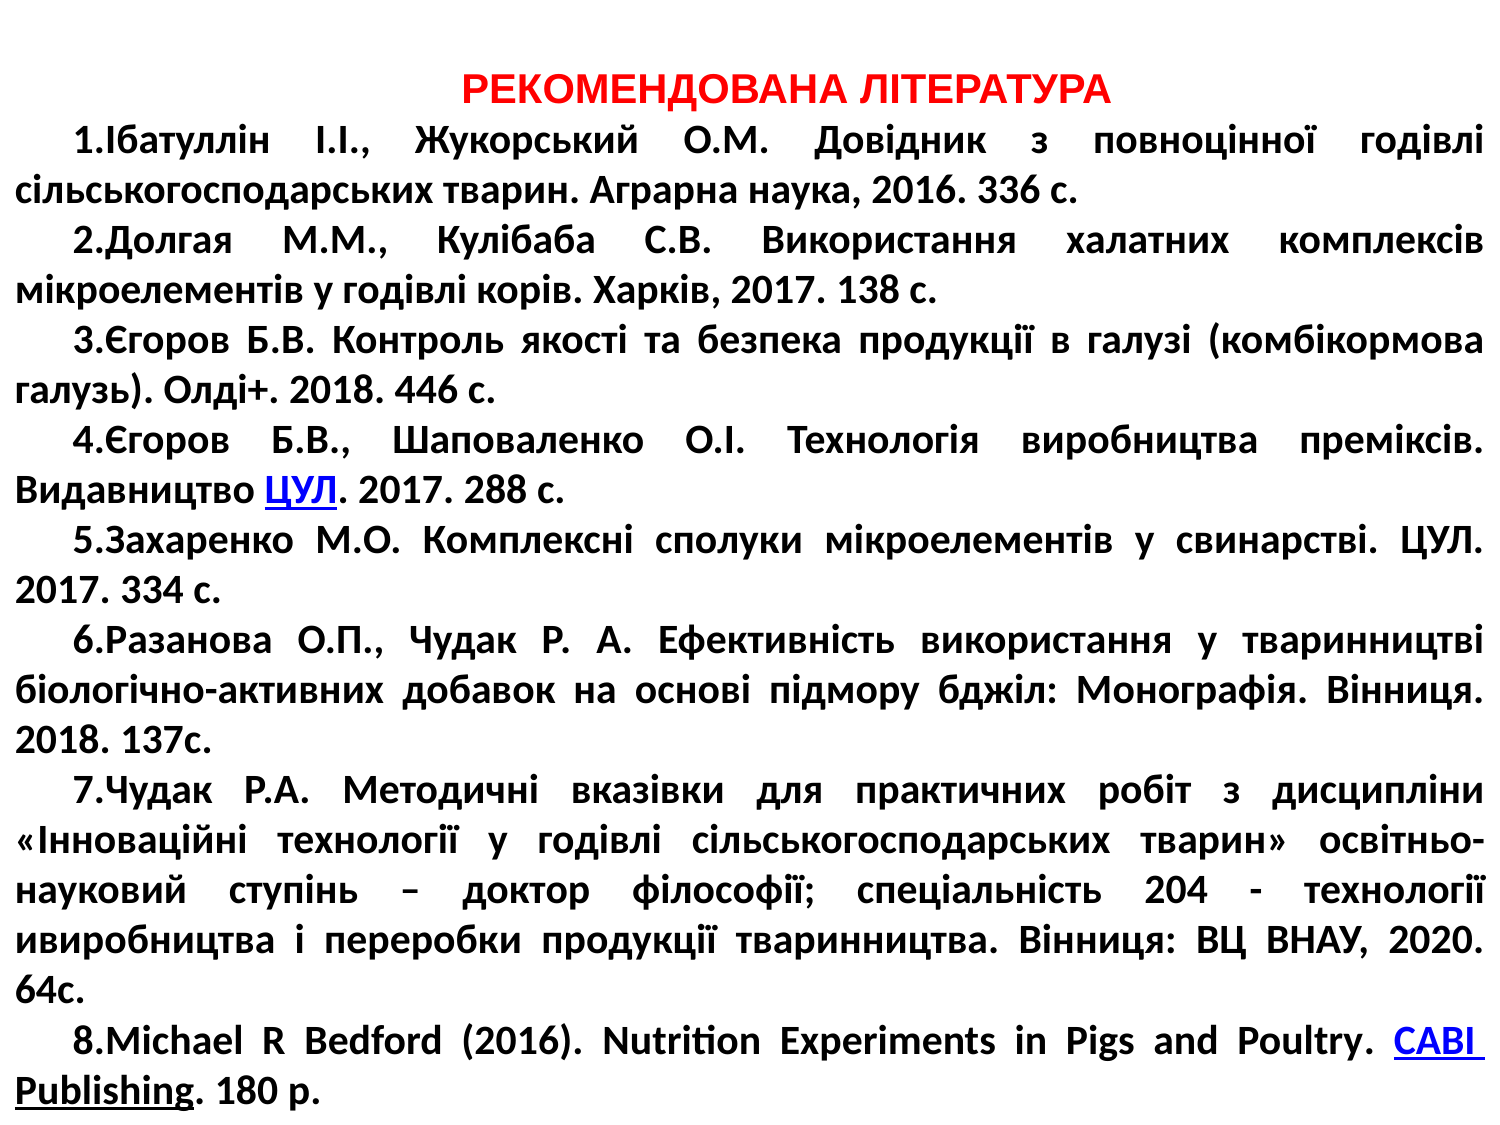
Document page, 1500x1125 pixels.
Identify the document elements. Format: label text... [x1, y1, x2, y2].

text_box РЕКОМЕНДОВАНА ЛІТЕРАТУРА Ібатуллін І.І., Жукорський О.М. Довідник з повноцінної годівлі сільськогосподарських тварин. Аграрна наука, 2016. 336 с. Долгая М.М., Кулібаба С.В. Використання халатних комплексів мікроелементів у годівлі корів. Харків, 2017. 138 с. Єгоров Б.В. Контроль якості та безпека продукції в галузі (комбікормова галузь). Олді+. 2018. 446 с. Єгоров Б.В., Шаповаленко О.І. Технологія виробництва преміксів. Видавництво ЦУЛ. 2017. 288 с. Захаренко М.О. Комплексні сполуки мікроелементів у свинарстві. ЦУЛ. 2017. 334 с. Разанова О.П., Чудак Р. А. Ефективність використання у тваринництві біологічно-активних добавок на основі підмору бджіл: Монографія. Вінниця. 2018. 137с. Чудак Р.А. Методичні вказівки для практичних робіт з дисципліни «Інноваційні технології у годівлі сільськогосподарських тварин» освітньо-науковий ступінь – доктор філософії; спеціальність 204 - технології ивиробництва і переробки продукції тваринництва. Вінниця: ВЦ ВНАУ, 2020. 64с. Michael R Bedford (2016). Nutrition Experiments in Pigs and Poultry. CABI Publishing. 180 р. [0, 54, 1500, 1125]
